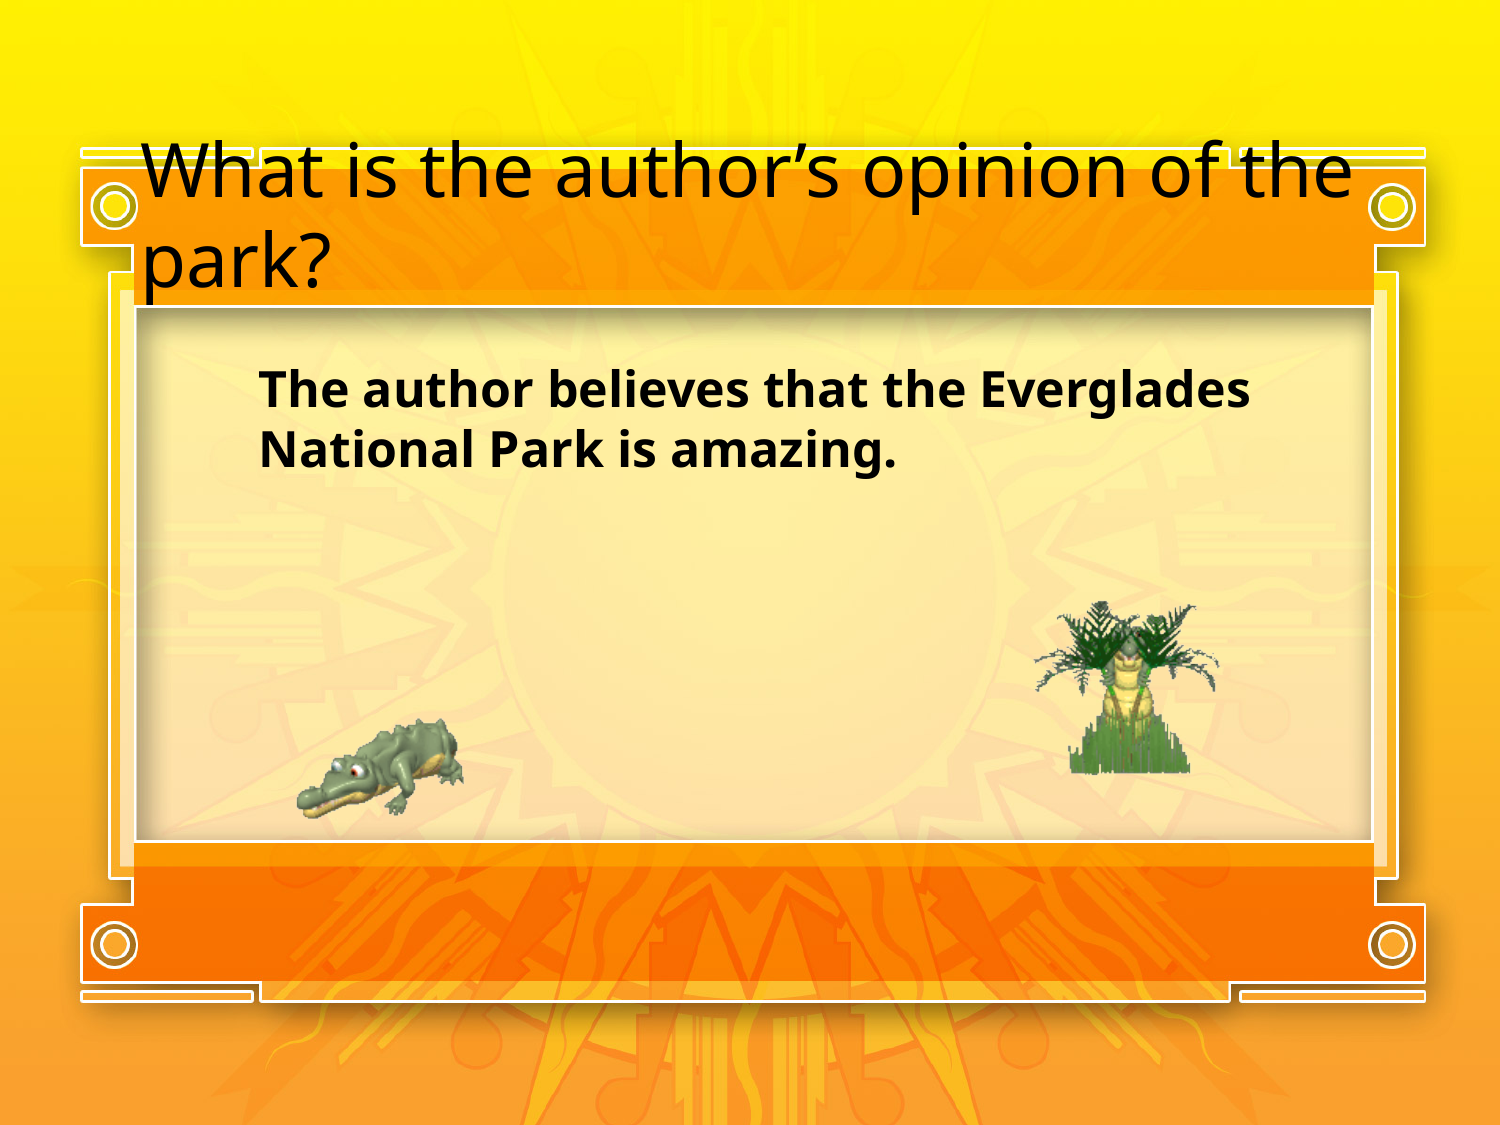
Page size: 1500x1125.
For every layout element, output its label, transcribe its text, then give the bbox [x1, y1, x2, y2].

picture [0, 0, 1500, 1125]
title What is the author’s opinion of the park? [124, 174, 1401, 251]
list The author believes that the Everglades National Park is amazing. [187, 349, 1338, 501]
